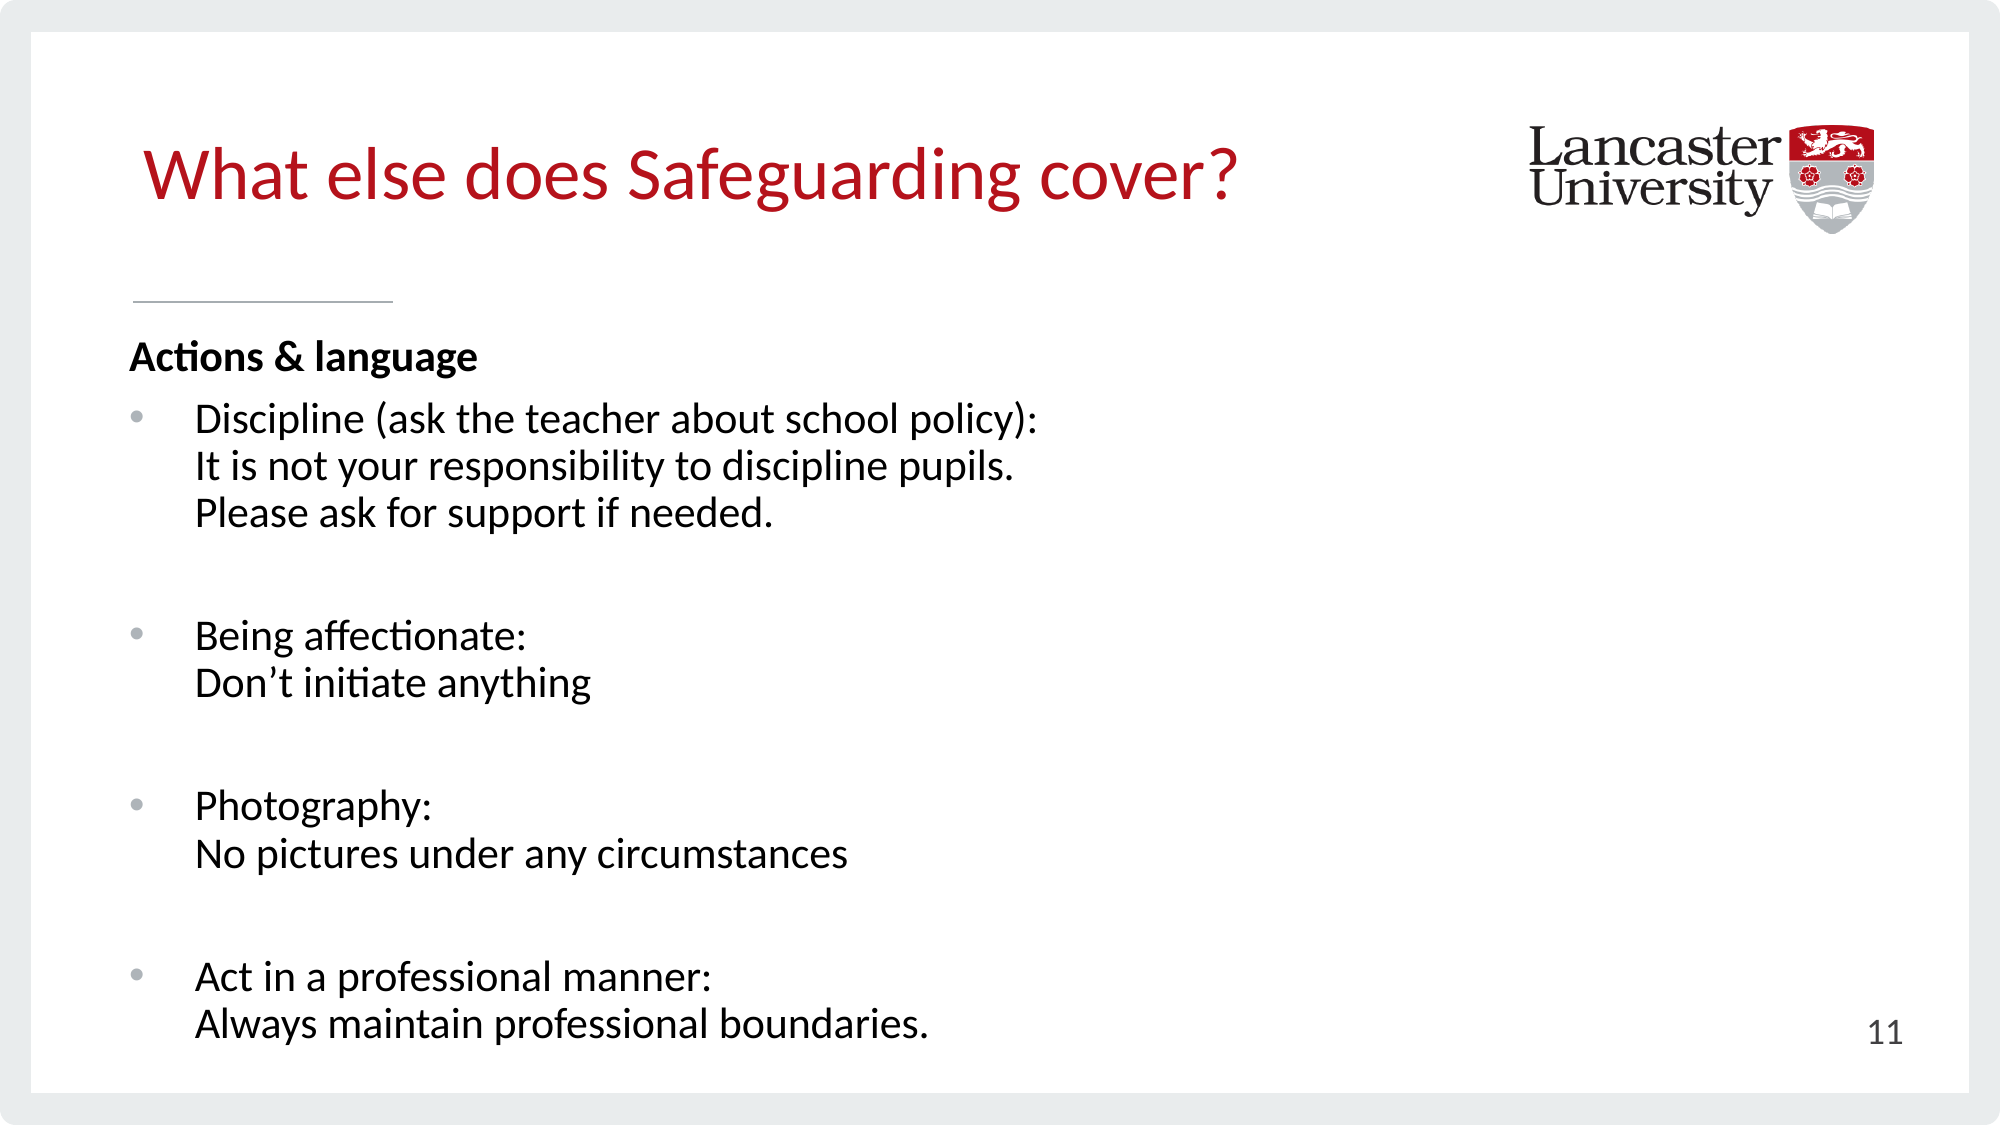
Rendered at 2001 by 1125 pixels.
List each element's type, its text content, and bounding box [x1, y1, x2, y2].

slide_number 11 [1468, 999, 1919, 1060]
title What else does Safeguarding cover? [128, 78, 1482, 279]
list Actions & language Discipline (ask the teacher about school policy): It is not your responsibility to discipline pupils. Please ask for support if needed. Being affectionate: Don’t initiate anything Photography: No pictures under any circumstances Act in a professional manner: Always maintain professional boundaries. [114, 326, 2000, 1059]
